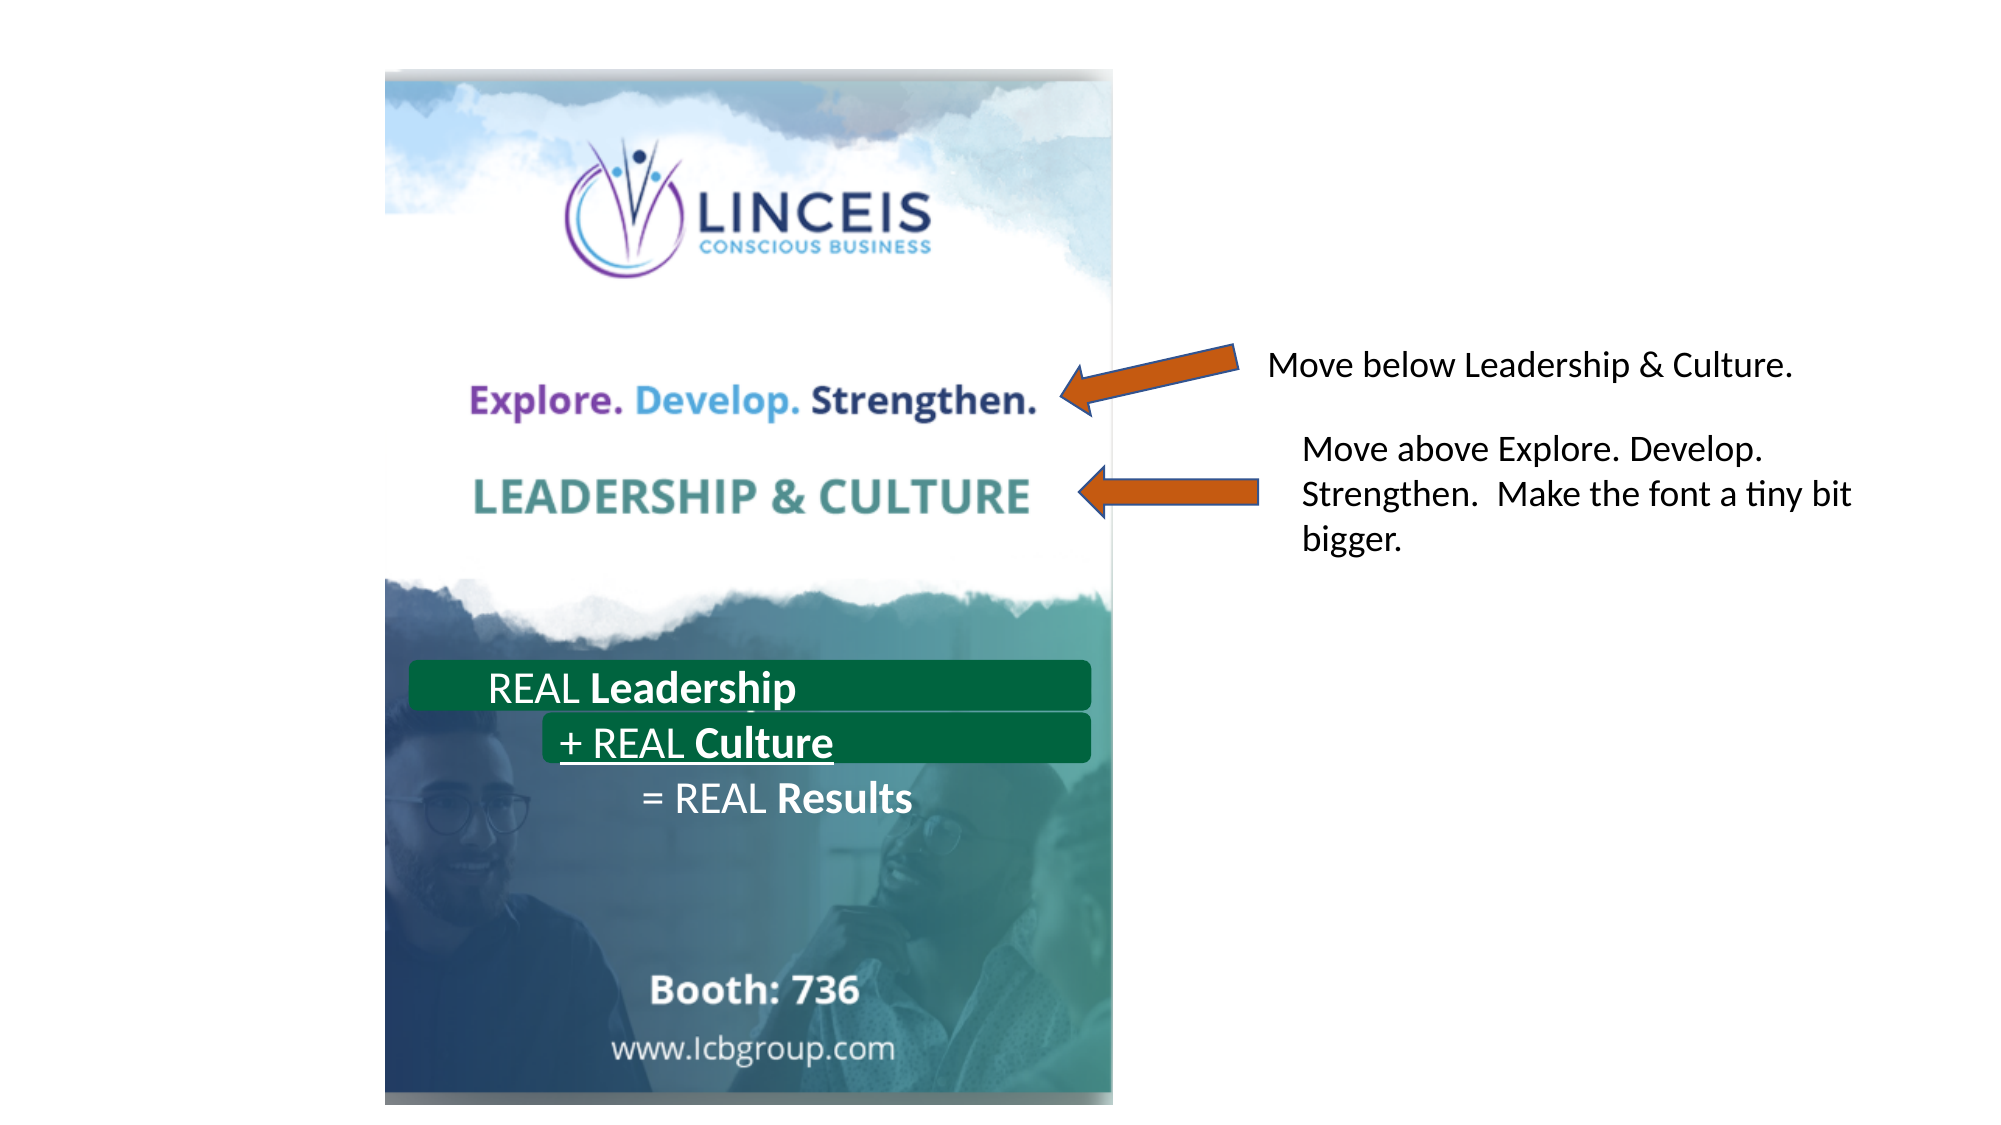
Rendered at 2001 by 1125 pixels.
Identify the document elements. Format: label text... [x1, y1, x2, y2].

text_box Move above Explore. Develop. Strengthen. Make the font a tiny bit bigger. [1287, 416, 1963, 567]
text_box Move below Leadership & Culture. [1252, 332, 1841, 392]
text_box [1113, 478, 1260, 506]
text_box [1113, 343, 1240, 399]
picture [385, 69, 1113, 1105]
